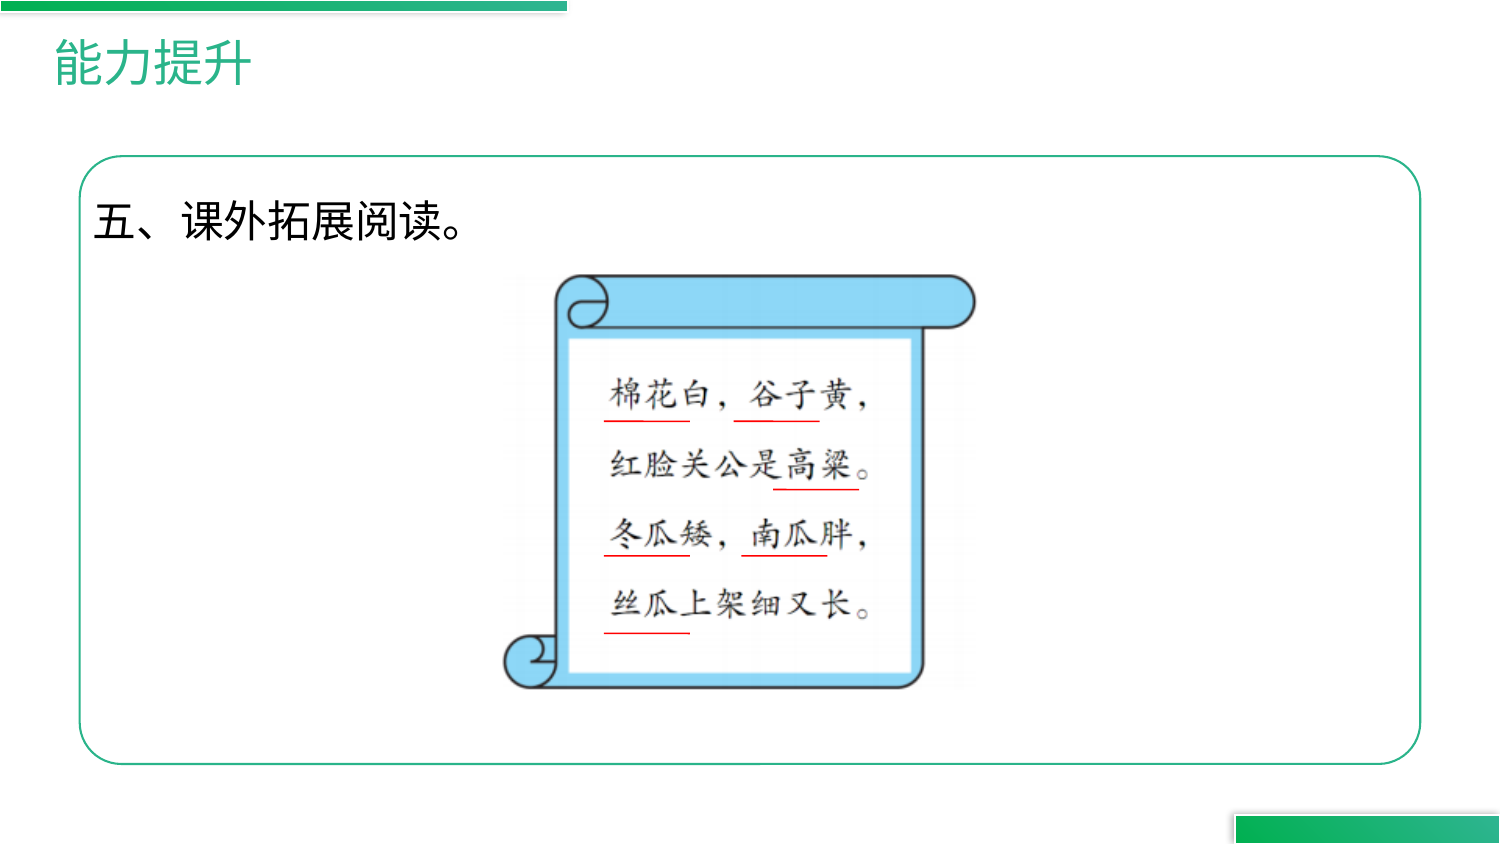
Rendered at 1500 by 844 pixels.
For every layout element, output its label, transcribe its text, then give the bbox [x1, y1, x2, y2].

list 能力提升 [41, 32, 382, 94]
picture [497, 270, 985, 691]
text_box 五、课外拓展阅读。 [81, 188, 1087, 331]
